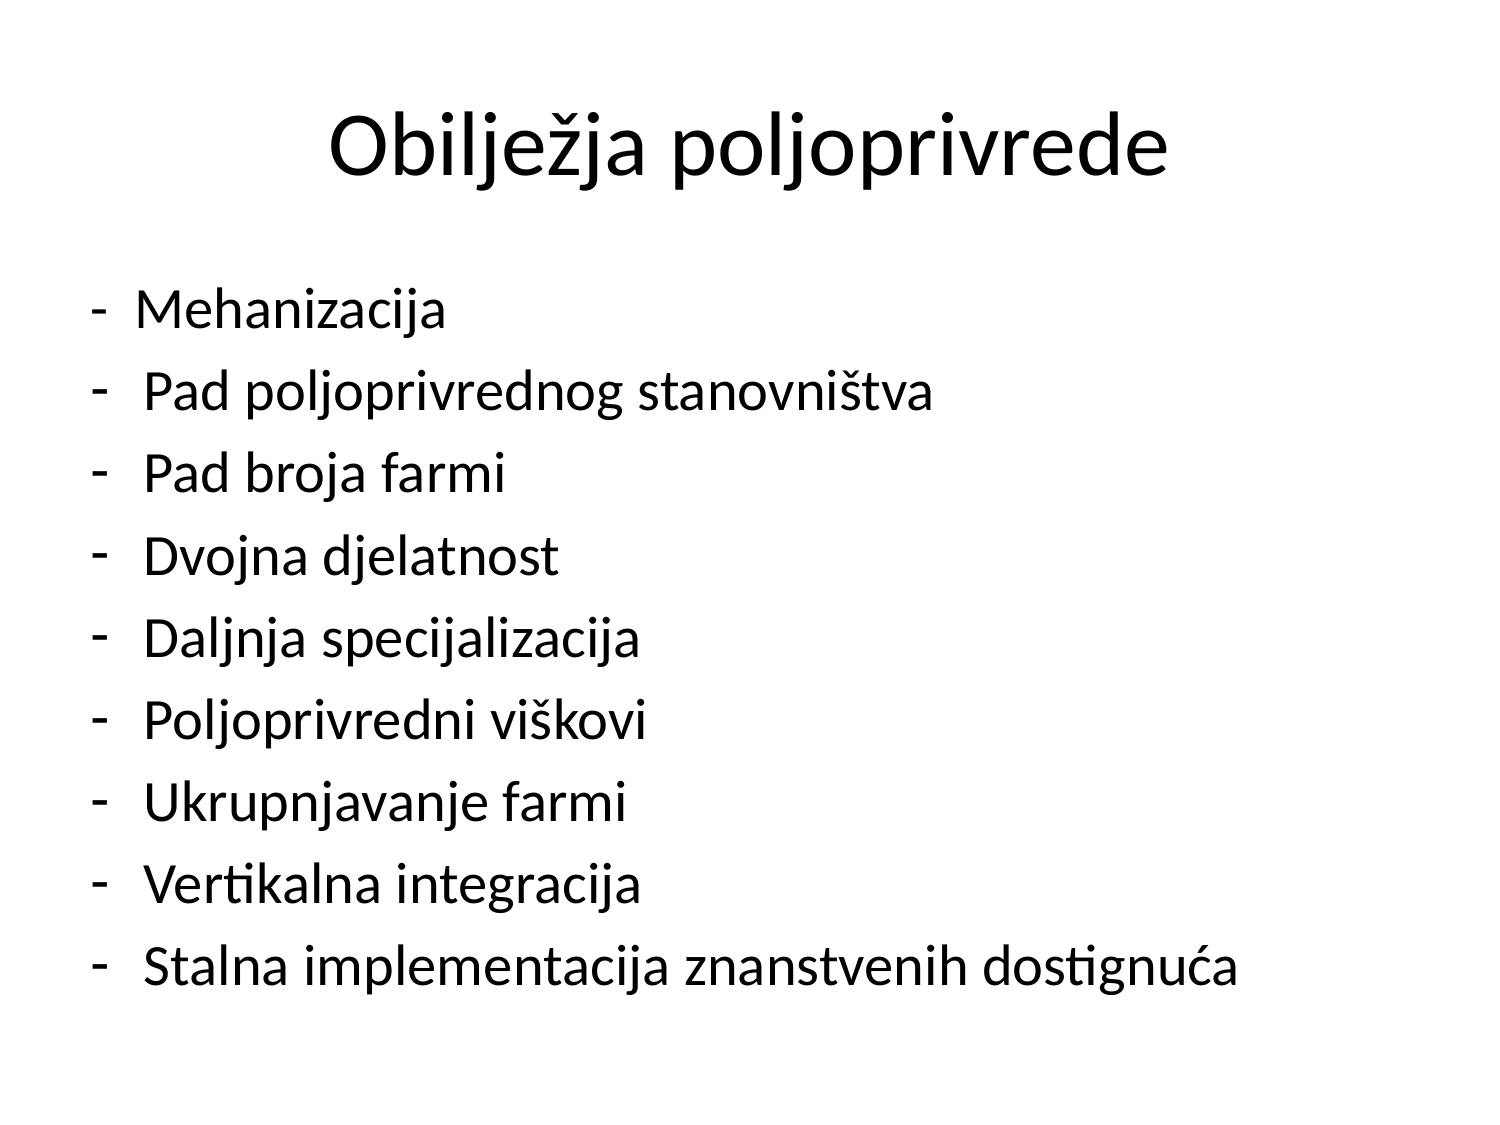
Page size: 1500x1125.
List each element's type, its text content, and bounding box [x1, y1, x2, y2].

list - Mehanizacija Pad poljoprivrednog stanovništva Pad broja farmi Dvojna djelatnost Daljnja specijalizacija Poljoprivredni viškovi Ukrupnjavanje farmi Vertikalna integracija Stalna implementacija znanstvenih dostignuća [75, 262, 1425, 1005]
title Obilježja poljoprivrede [75, 45, 1425, 233]
